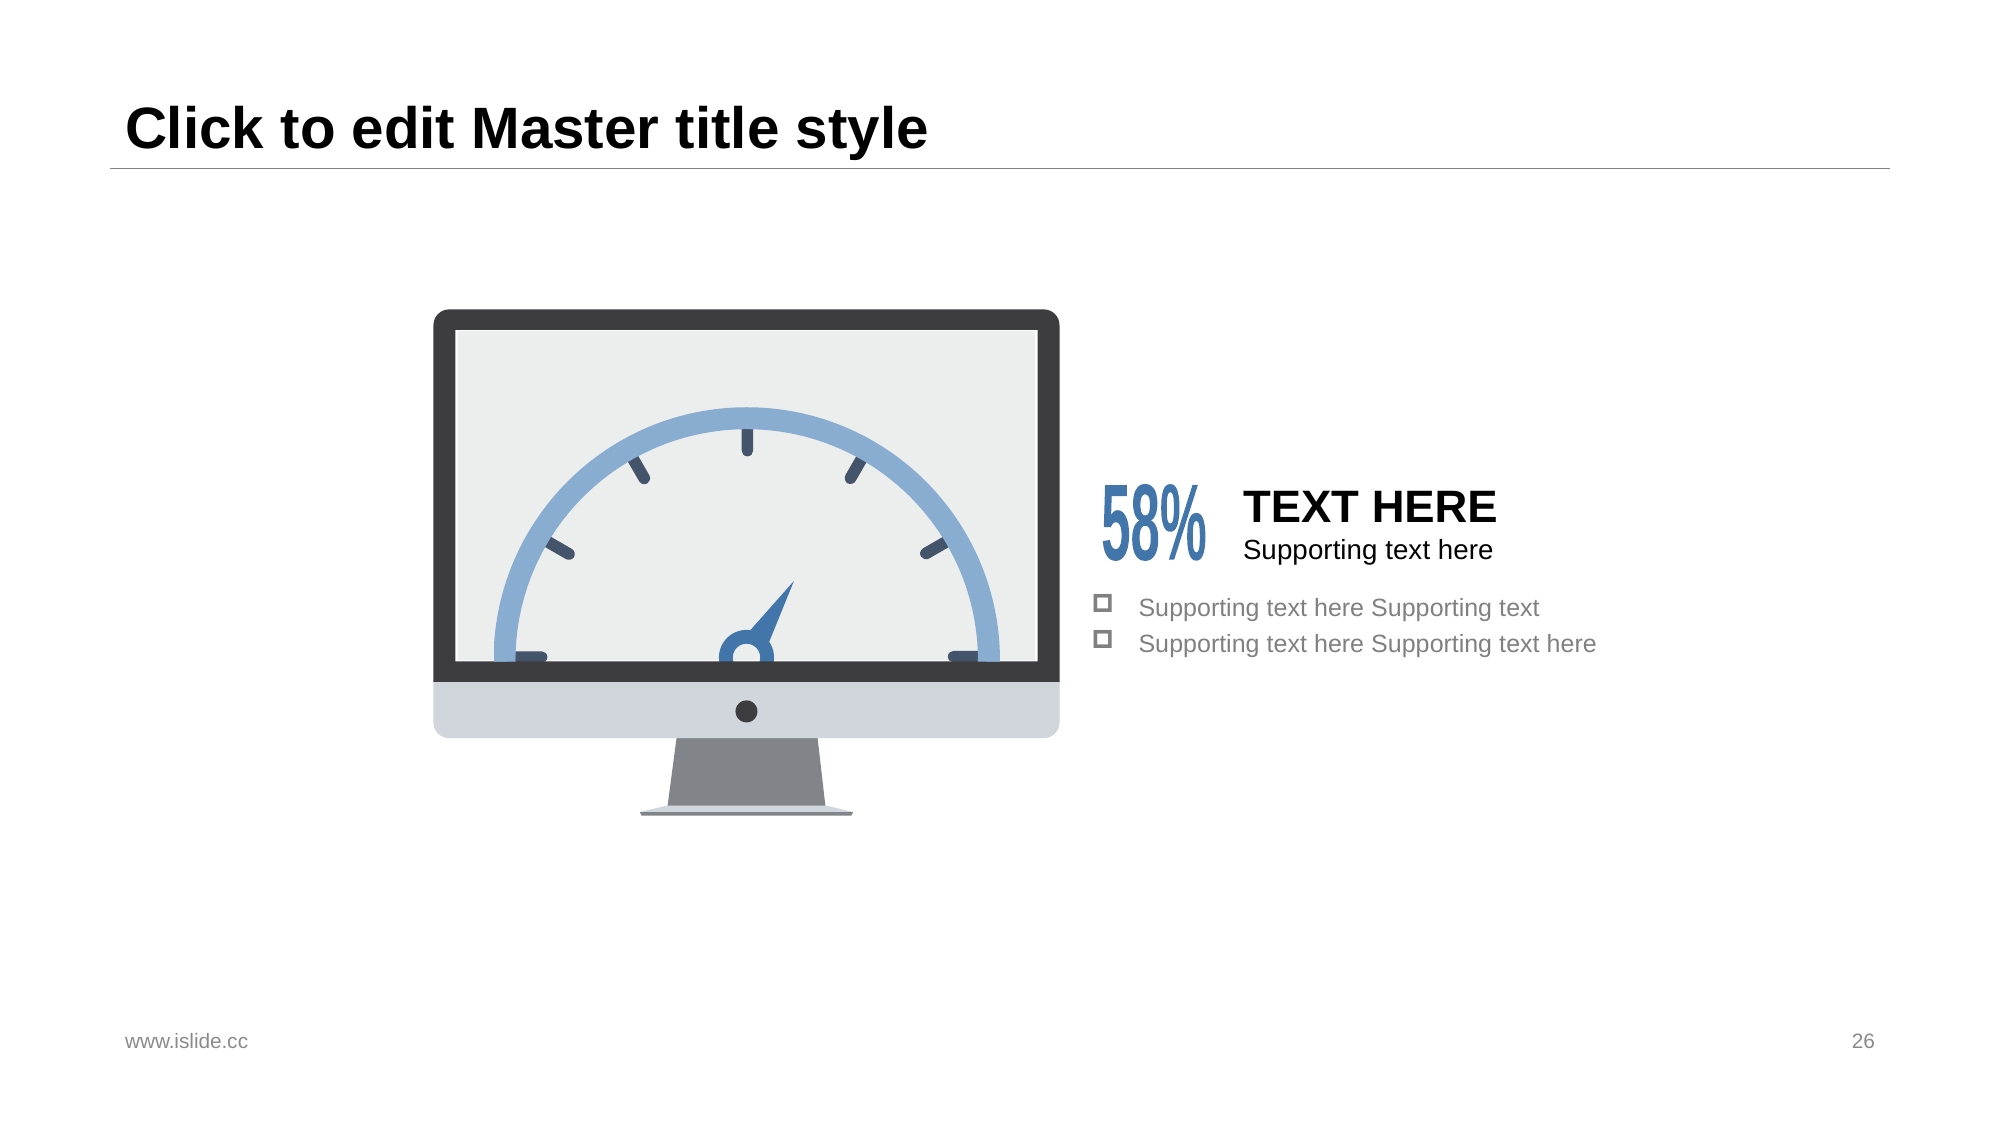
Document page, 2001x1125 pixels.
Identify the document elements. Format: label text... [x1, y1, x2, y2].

title Click to edit Master title style [109, 0, 1890, 169]
footer www.islide.cc [109, 1023, 790, 1058]
slide_number 26 [1412, 1023, 1890, 1058]
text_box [433, 309, 1567, 816]
